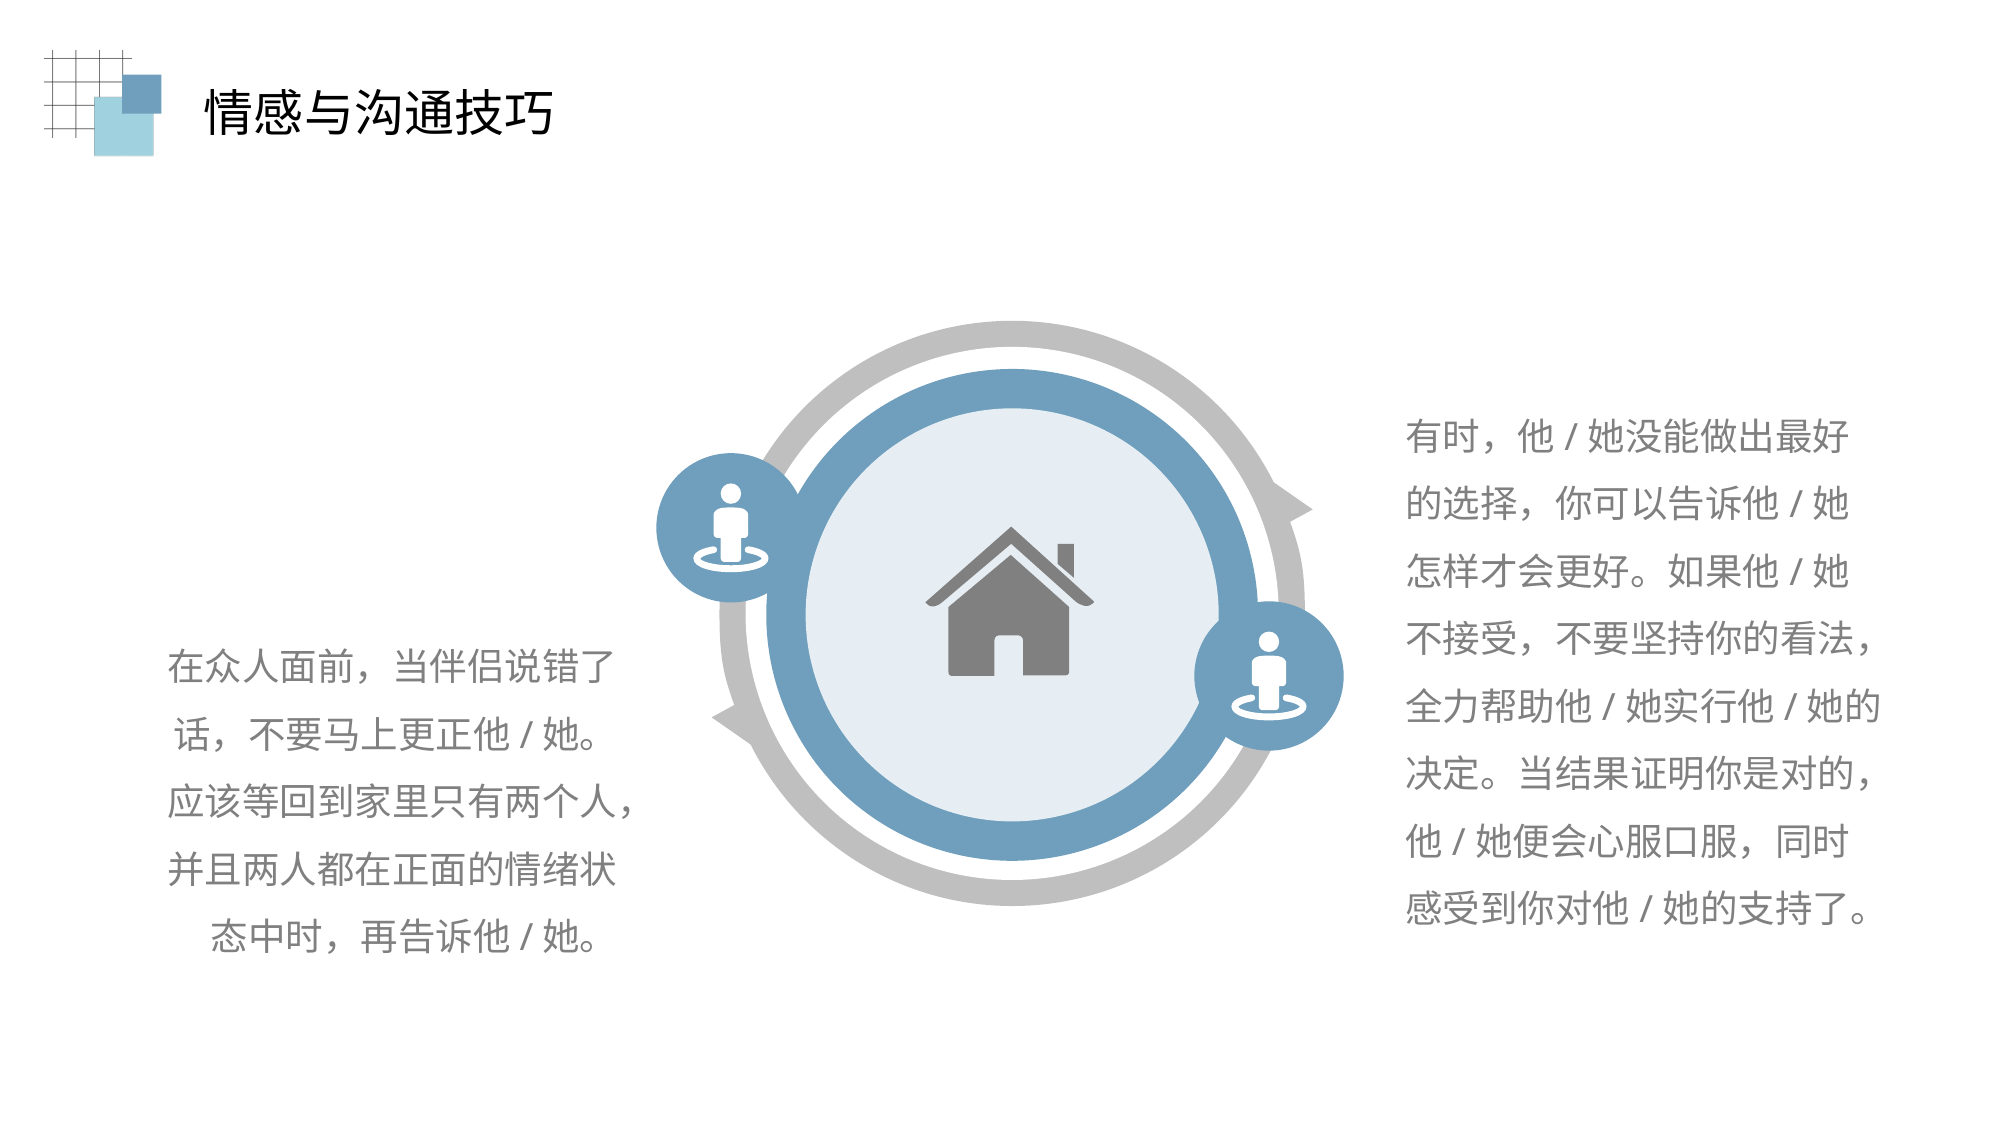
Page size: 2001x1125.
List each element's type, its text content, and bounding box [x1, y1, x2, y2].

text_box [656, 346, 1344, 880]
text_box 在众人面前，当伴侣说错了话，不要马上更正他/她。应该等回到家里只有两个人，并且两人都在正面的情绪状态中时，再告诉他/她。 [122, 613, 633, 966]
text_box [43, 50, 157, 190]
text_box 情感与沟通技巧 [189, 74, 575, 150]
text_box 有时，他/她没能做出最好的选择，你可以告诉他/她怎样才会更好。如果他/她不接受，不要坚持你的看法，全力帮助他/她实行他/她的决定。当结果证明你是对的，他/她便会心服口服，同时感受到你对他/她的支持了。 [1390, 382, 1901, 938]
text_box [157, 73, 162, 115]
